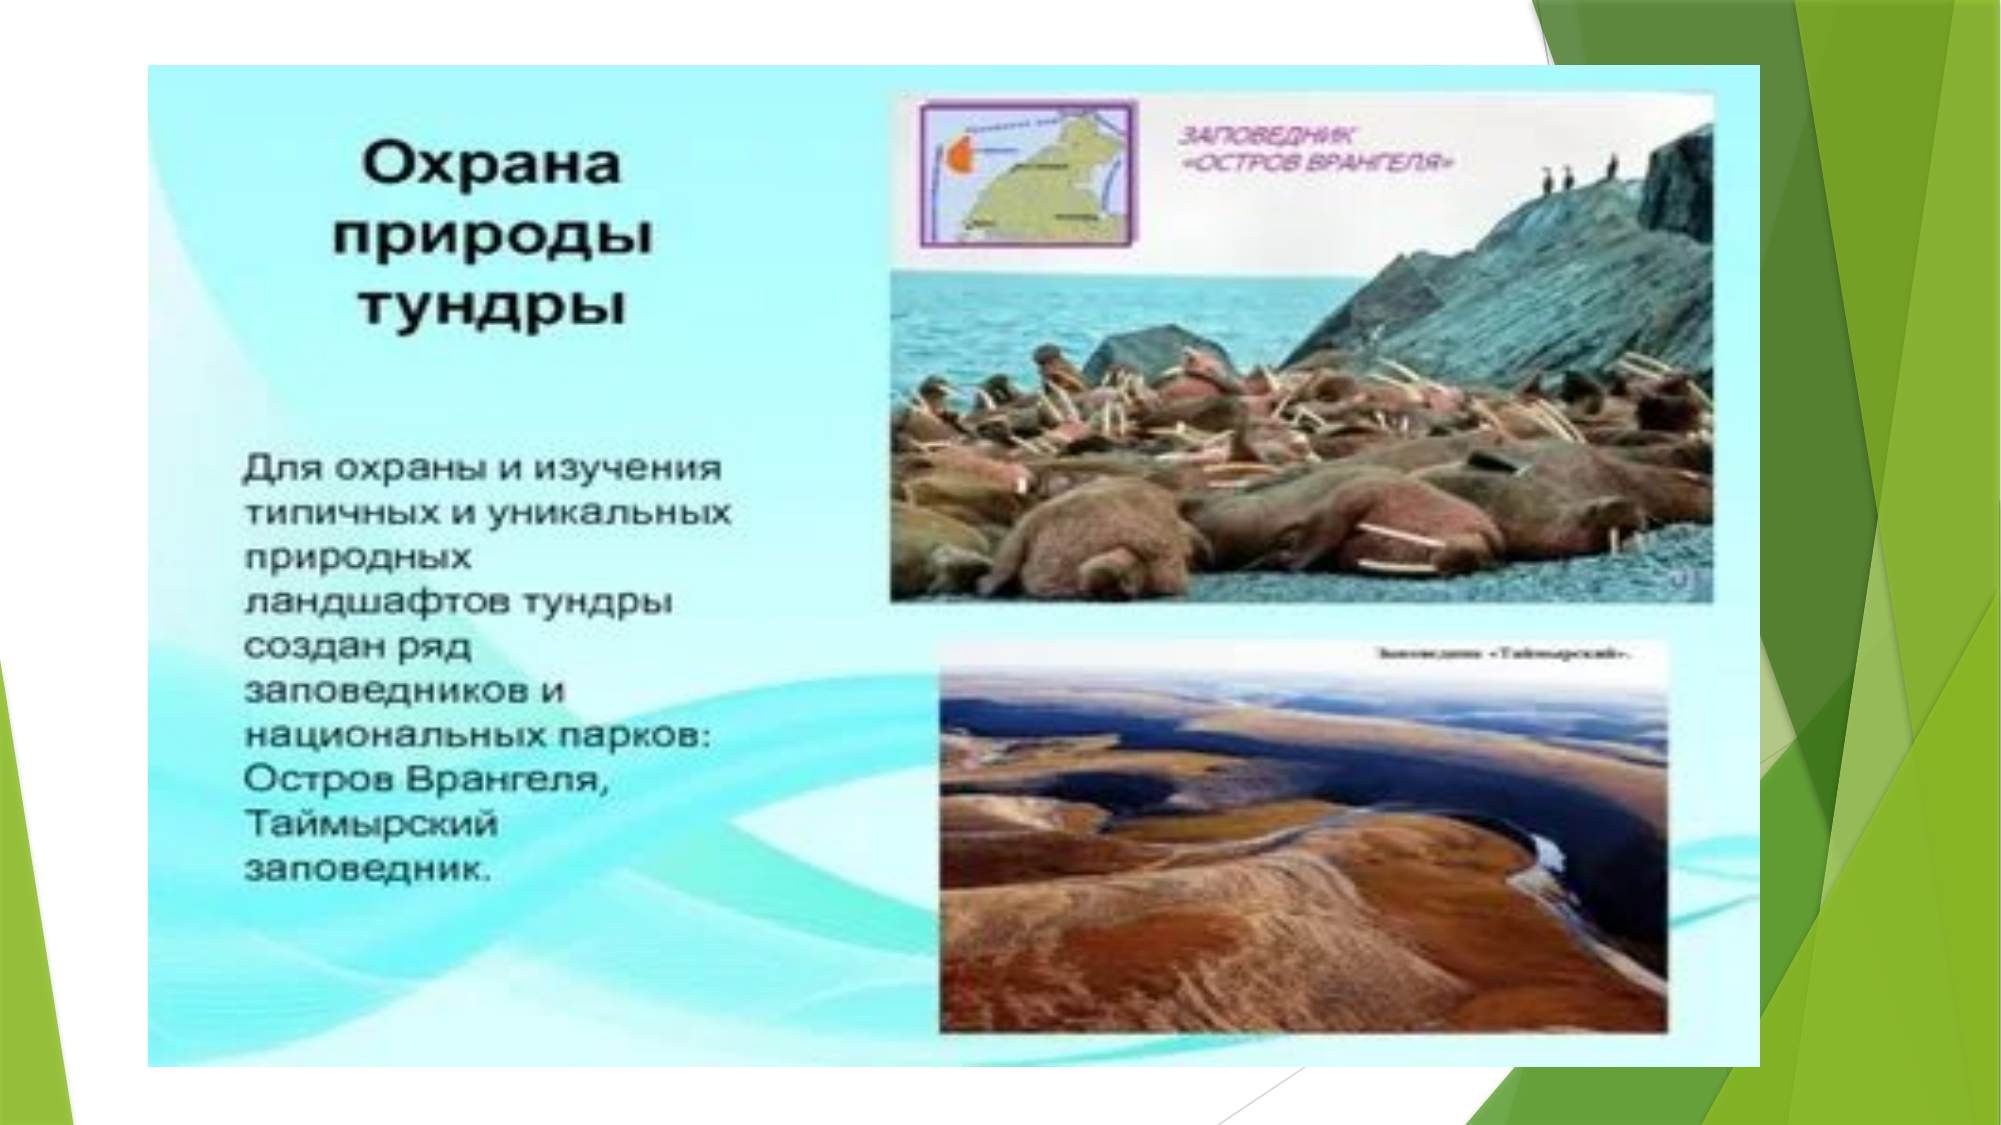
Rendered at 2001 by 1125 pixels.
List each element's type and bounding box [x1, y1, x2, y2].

picture [147, 64, 1760, 1068]
